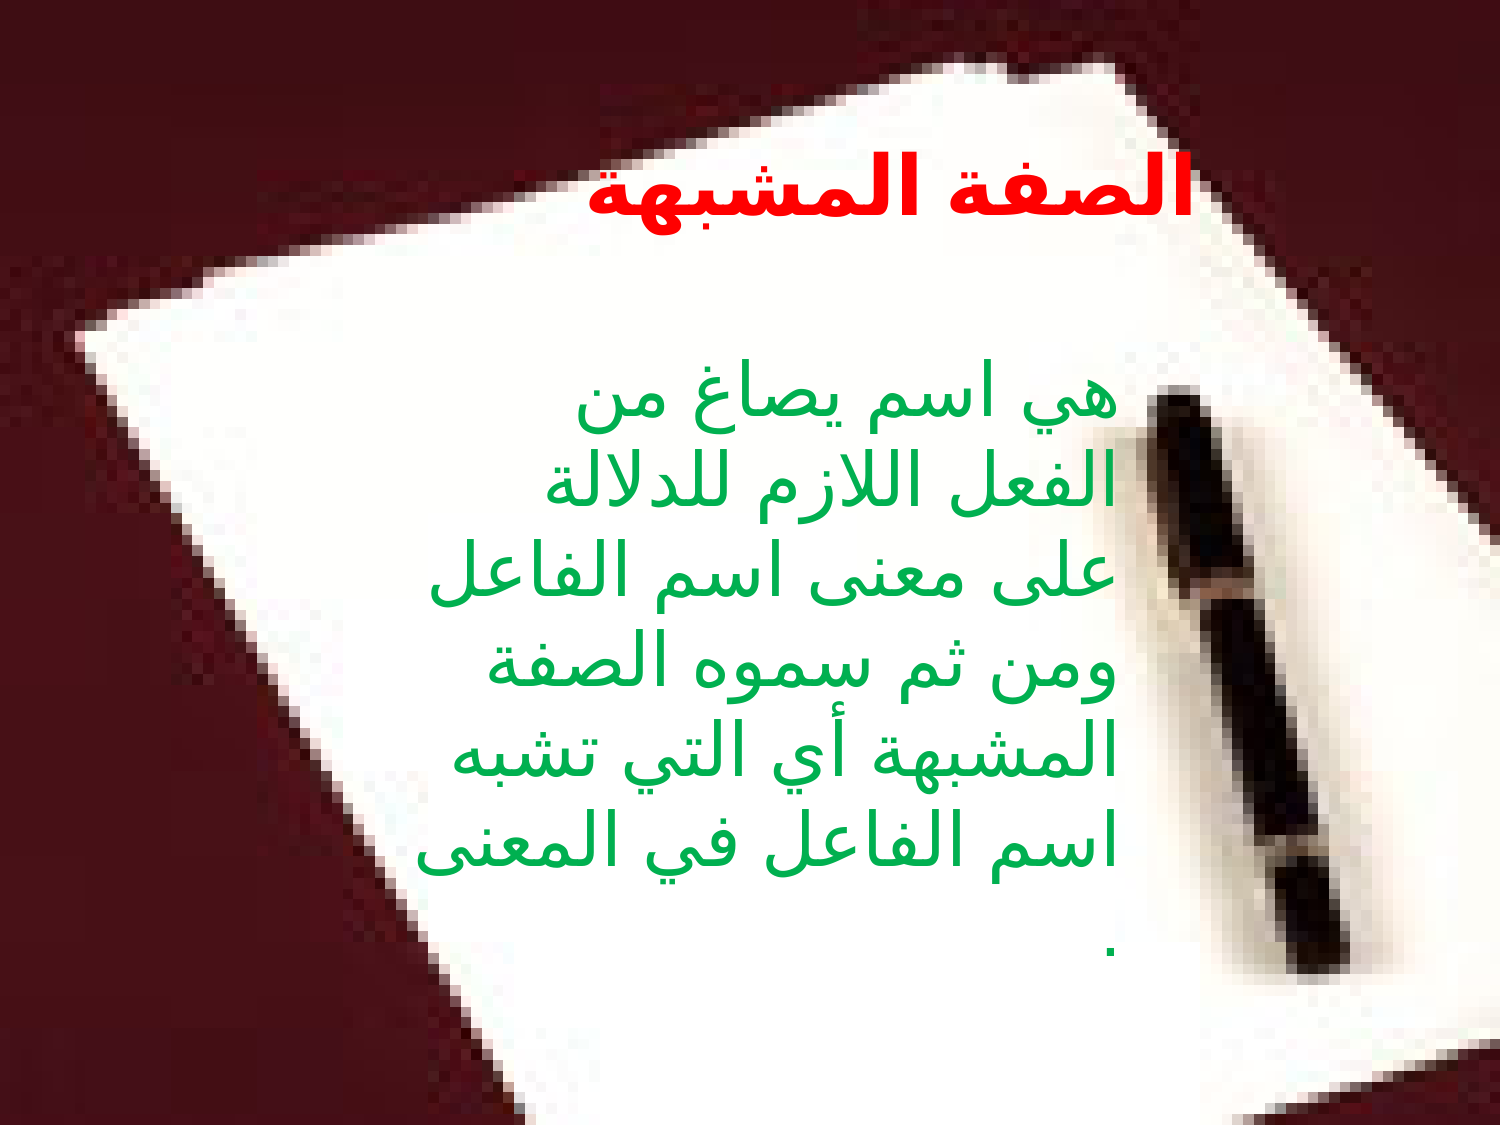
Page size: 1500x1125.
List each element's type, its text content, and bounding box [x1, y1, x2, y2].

subtitle [433, 281, 1161, 1055]
picture [0, 0, 1500, 1125]
title الصفة المشبهة [539, 46, 1266, 317]
text_box هي اسم يصاغ من الفعل اللازم للدلالة على معنى اسم الفاعل ومن ثم سموه الصفة المشبهة أي التي تشبه اسم الفاعل في المعنى . [386, 334, 1137, 980]
